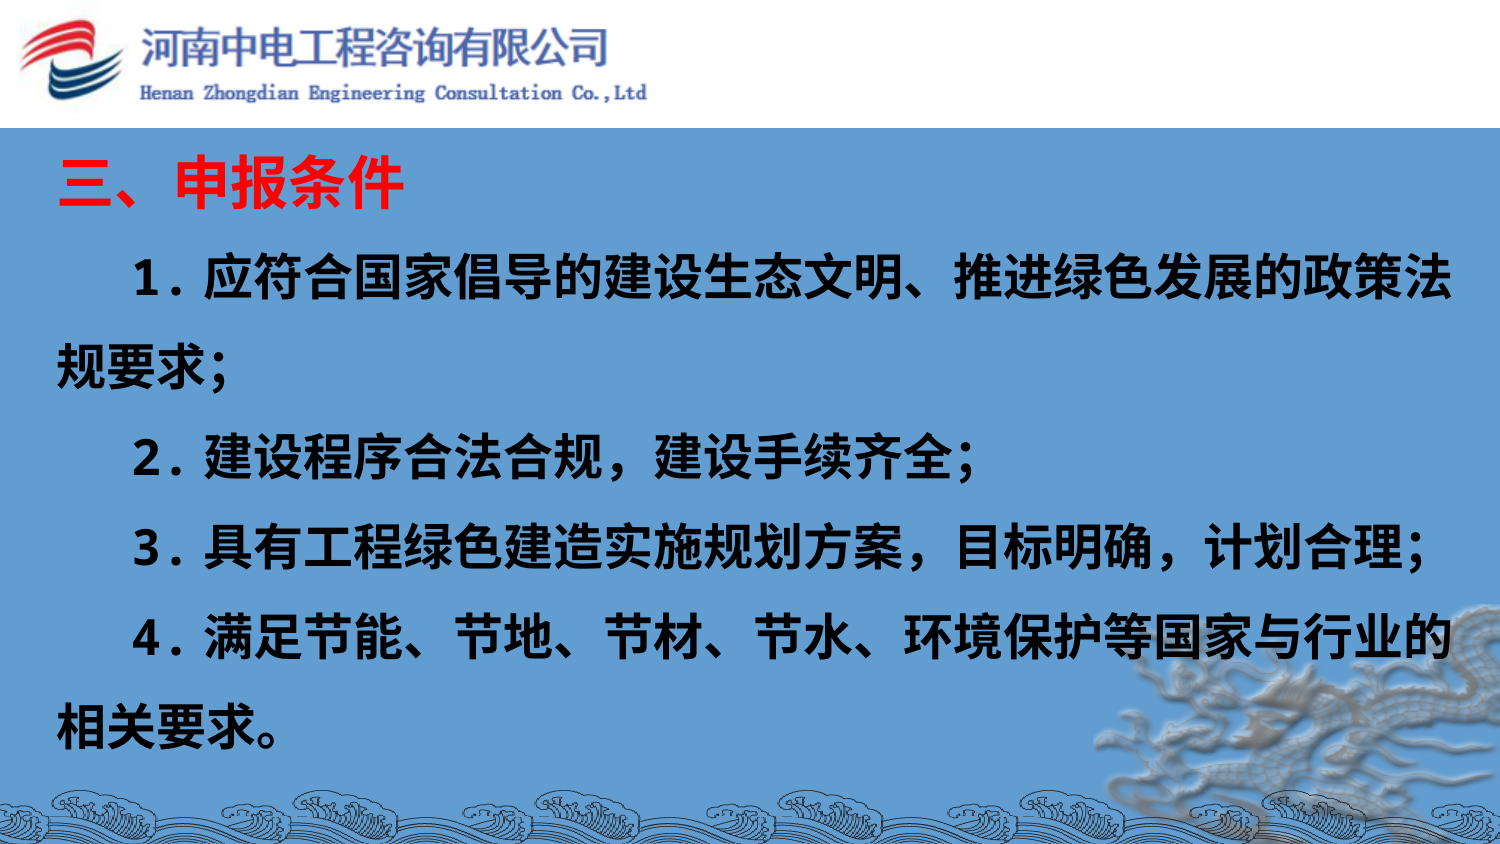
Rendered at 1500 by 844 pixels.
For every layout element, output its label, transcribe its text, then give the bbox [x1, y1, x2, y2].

text_box 三、申报条件 1.应符合国家倡导的建设生态文明、推进绿色发展的政策法规要求； 2.建设程序合法合规，建设手续齐全； 3.具有工程绿色建造实施规划方案，目标明确，计划合理； 4.满足节能、节地、节材、节水、环境保护等国家与行业的相关要求。 [41, 138, 1471, 764]
picture [0, 0, 1500, 129]
